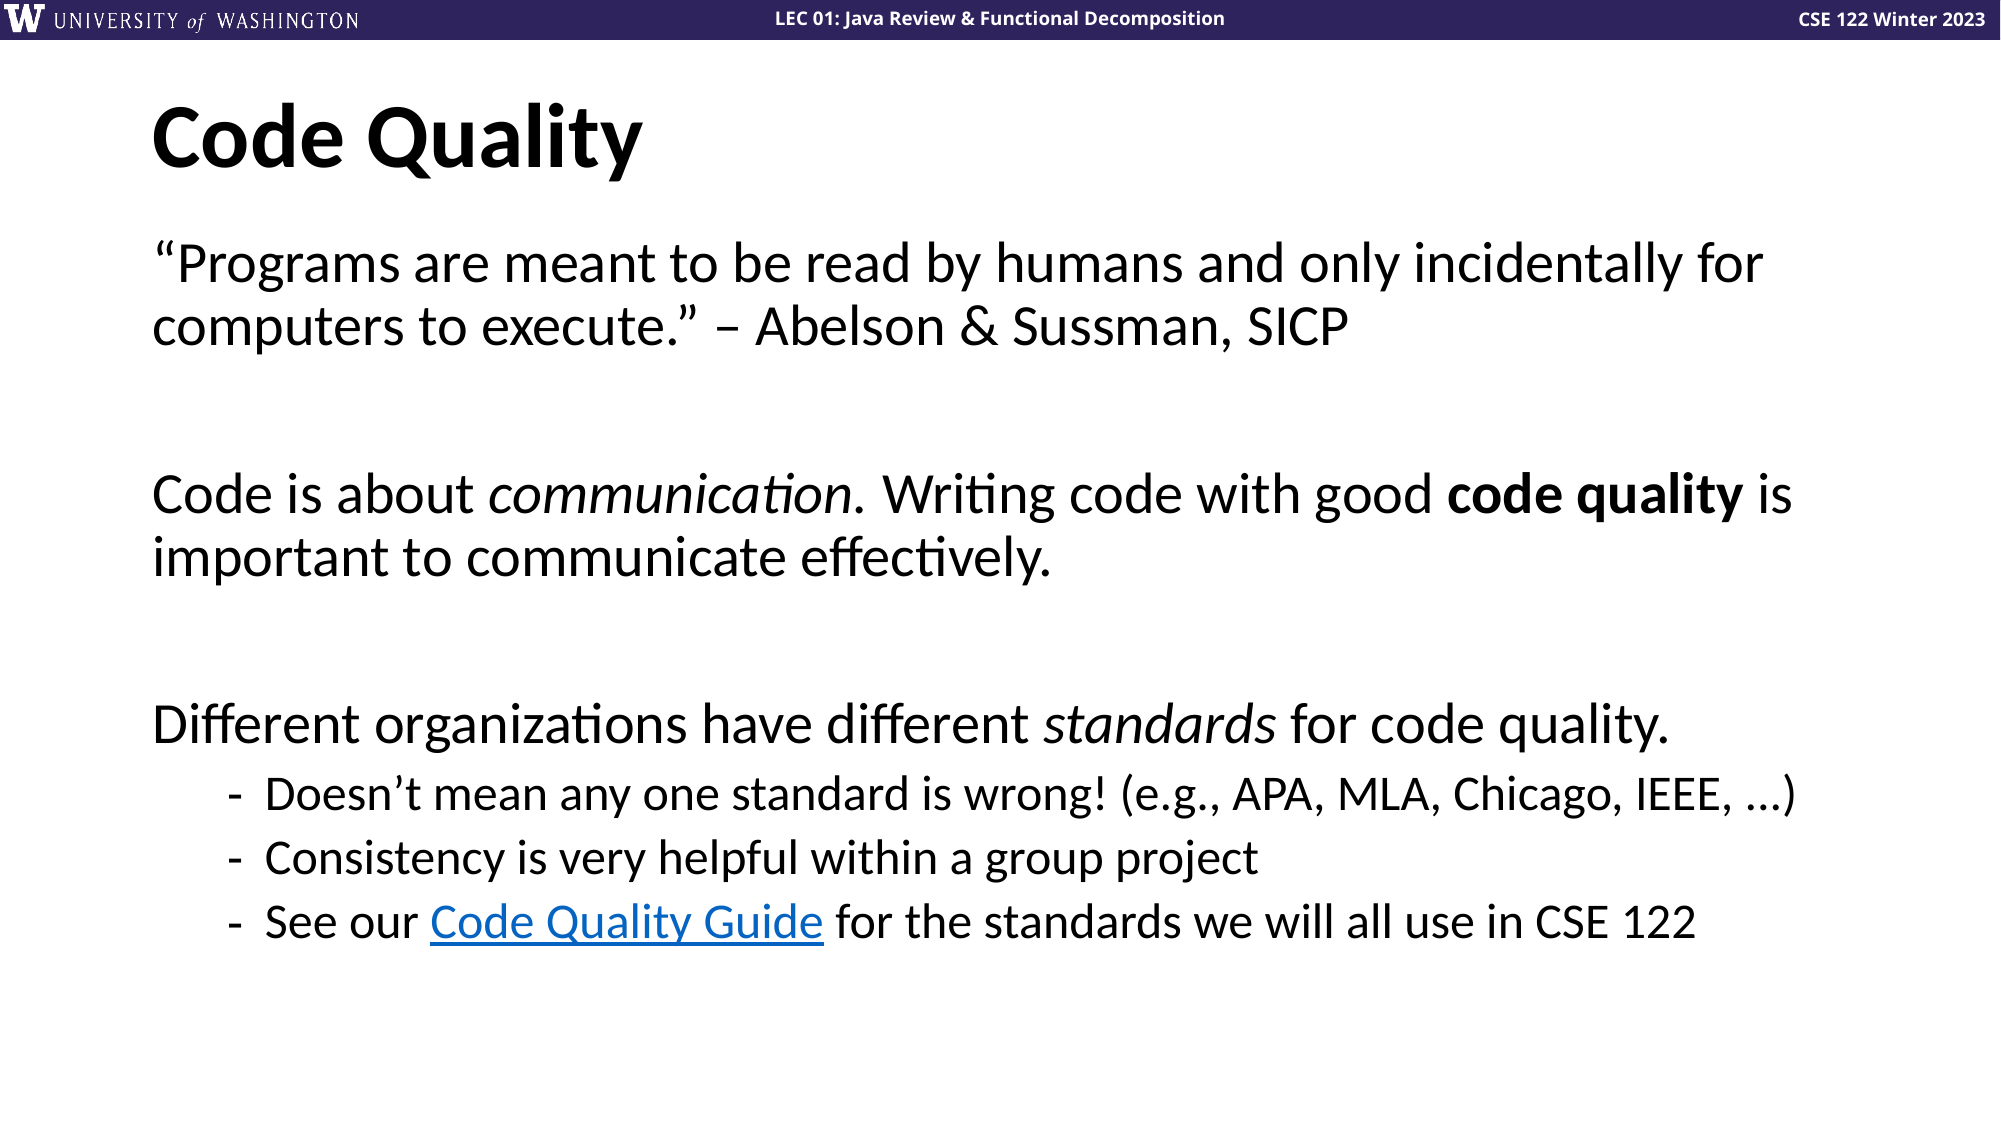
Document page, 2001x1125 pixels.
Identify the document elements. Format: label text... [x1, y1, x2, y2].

list “Programs are meant to be read by humans and only incidentally for computers to execute.” – Abelson & Sussman, SICP Code is about communication. Writing code with good code quality is important to communicate effectively. Different organizations have different standards for code quality. Doesn’t mean any one standard is wrong! (e.g., APA, MLA, Chicago, IEEE, ...) Consistency is very helpful within a group project See our Code Quality Guide for the standards we will all use in CSE 122 [137, 224, 1863, 1014]
title Code Quality [137, 74, 1863, 200]
picture [4, 4, 358, 33]
